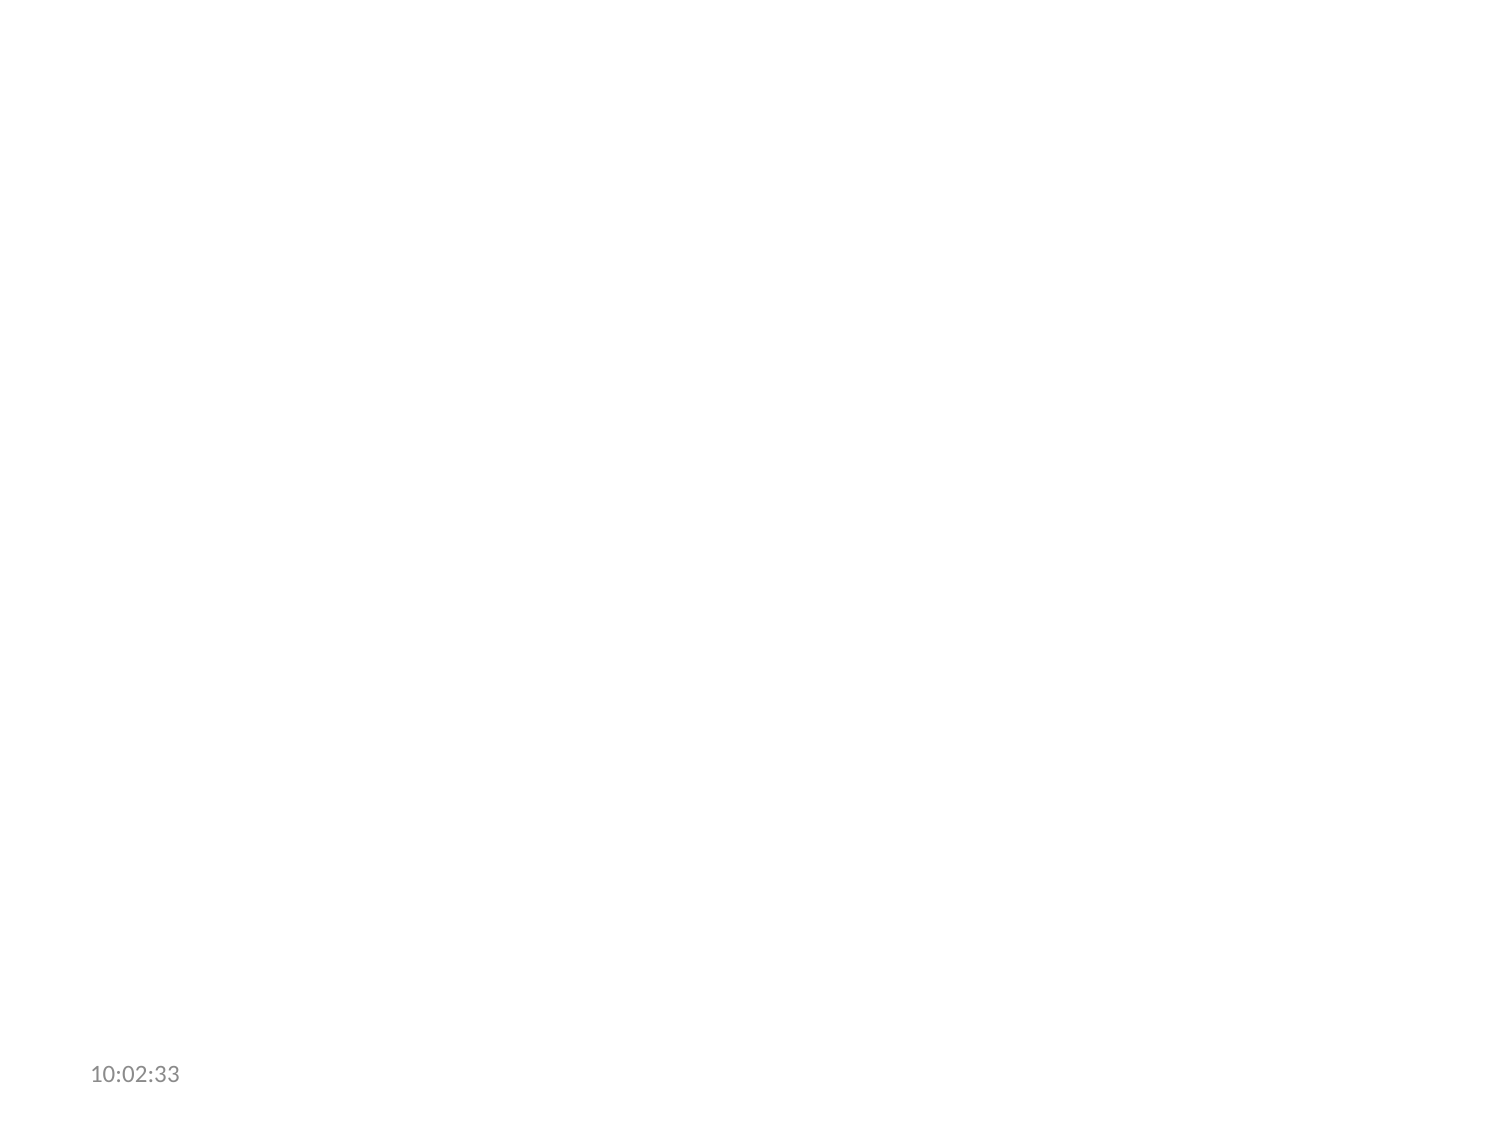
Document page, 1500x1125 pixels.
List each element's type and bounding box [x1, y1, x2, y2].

slide_number [75, 1042, 425, 1103]
